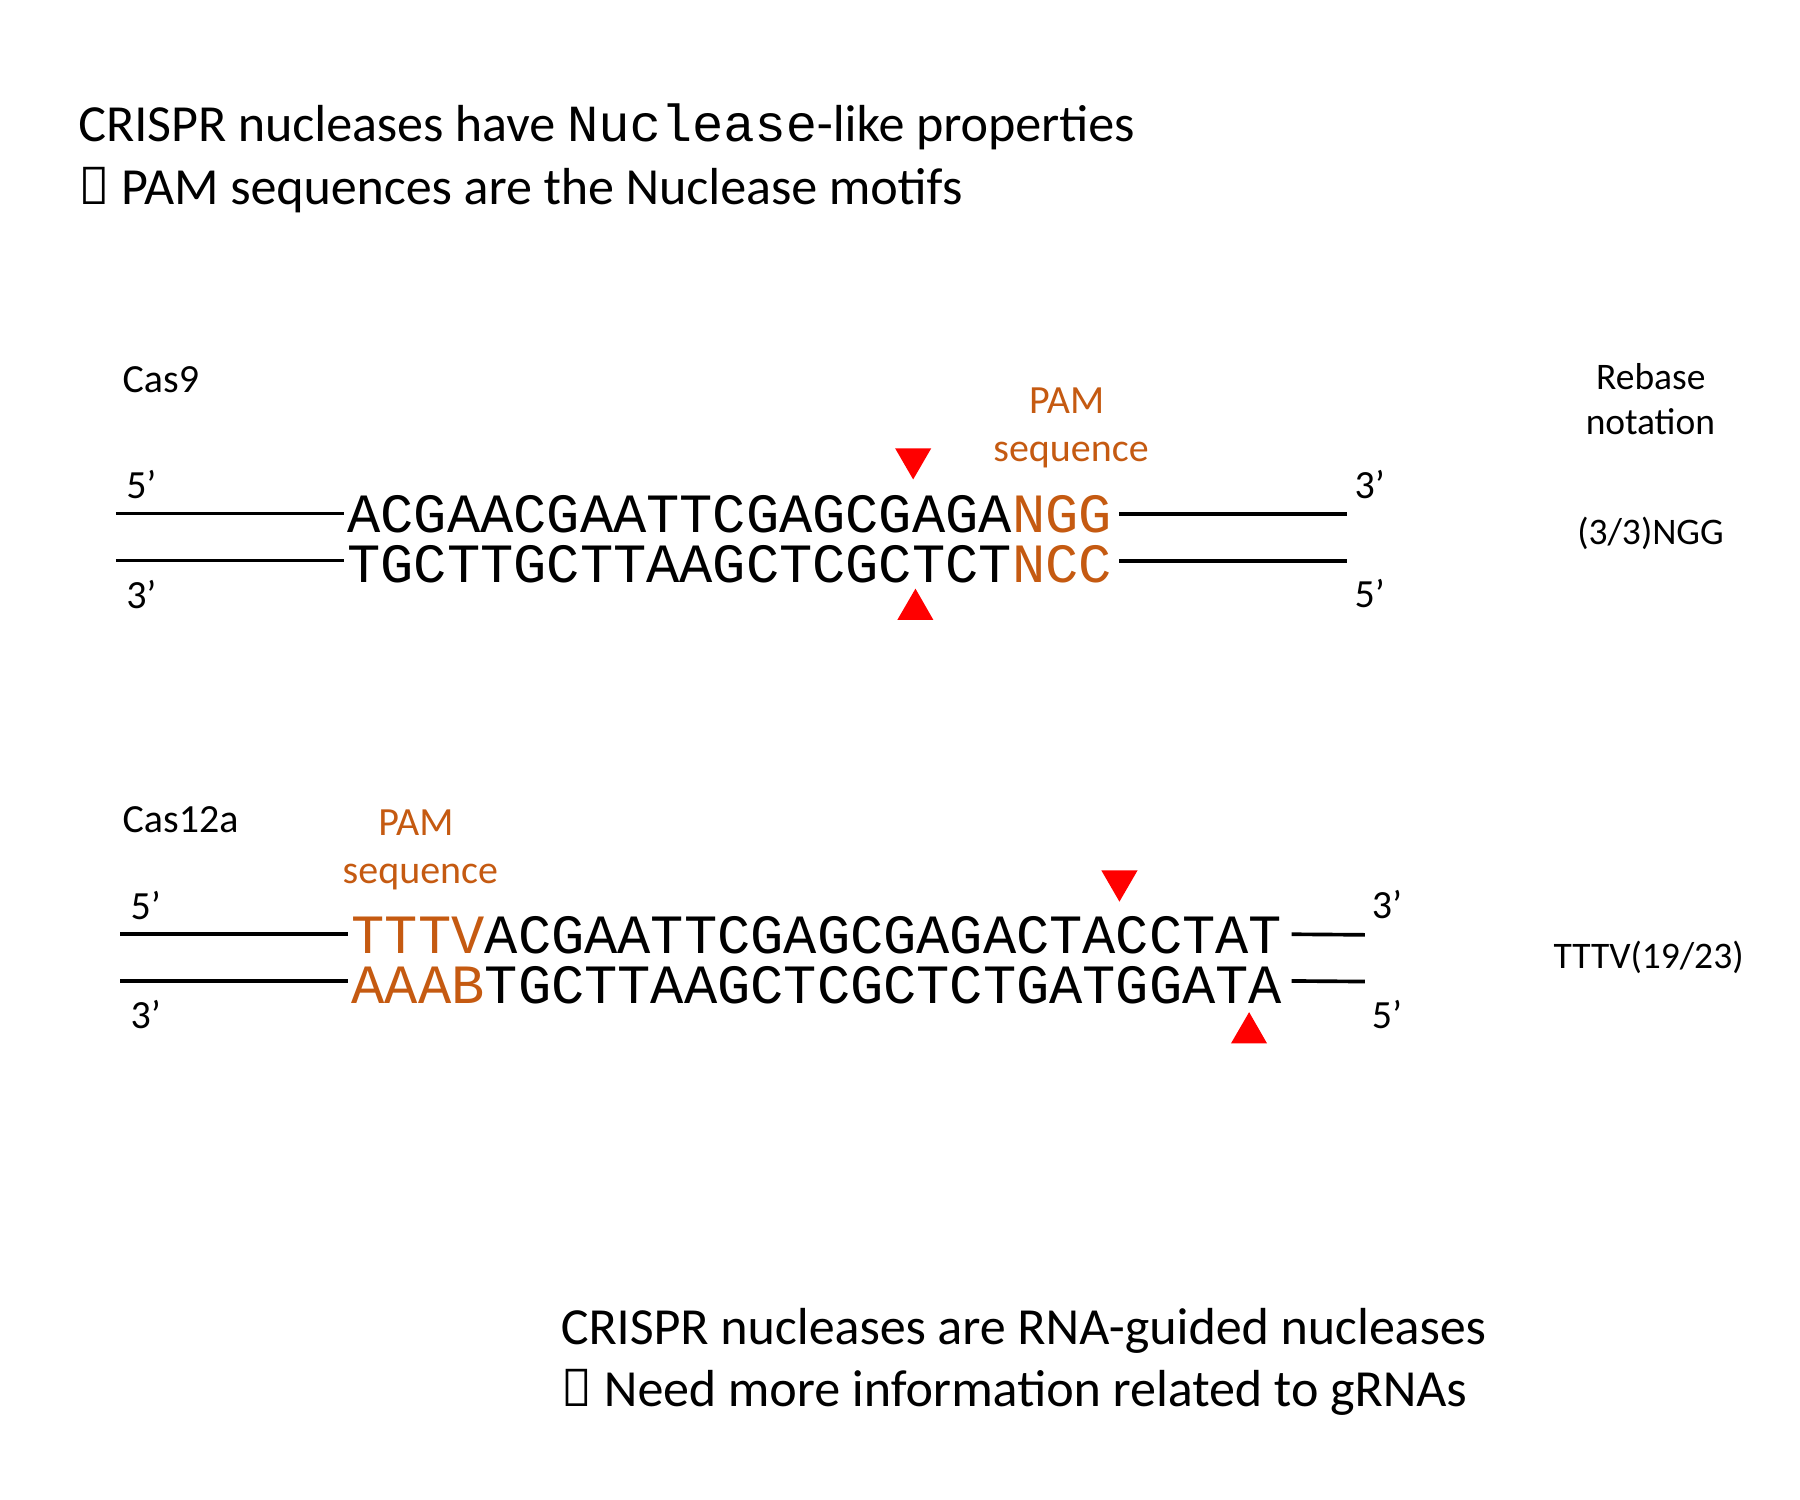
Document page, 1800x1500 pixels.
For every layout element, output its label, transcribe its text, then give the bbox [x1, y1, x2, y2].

text_box CRISPR nucleases are RNA-guided nucleases  Need more information related to gRNAs [546, 1284, 1661, 1425]
text_box (3/3)NGG [1542, 499, 1760, 560]
text_box TGCTTGCTTAAGCTCGCTCTNCC [332, 519, 1505, 602]
text_box PAM sequence [260, 787, 581, 899]
text_box PAM sequence [910, 366, 1232, 477]
text_box CRISPR nucleases have Nuclease-like properties  PAM sequences are the Nuclease motifs [63, 82, 1435, 222]
text_box [1230, 1012, 1268, 1044]
text_box 3’ [115, 981, 294, 1045]
text_box 3’ [1339, 450, 1517, 514]
text_box Cas9 [107, 344, 286, 408]
text_box 5’ [115, 872, 294, 935]
text_box 5’ [1357, 981, 1535, 1044]
text_box [895, 448, 910, 474]
text_box ACGAACGAATTCGAGCGAGANGG [332, 470, 1505, 519]
text_box TTTV(19/23) [1521, 923, 1776, 984]
text_box Rebase notation [1571, 344, 1731, 450]
text_box TTTVACGAATTCGAGCGAGACTACCTAT [336, 890, 1509, 940]
text_box [1101, 870, 1138, 902]
text_box 5’ [111, 451, 289, 515]
text_box 5’ [1339, 560, 1517, 624]
text_box [897, 588, 934, 620]
text_box 3’ [1357, 871, 1535, 935]
text_box Cas12a [107, 784, 286, 848]
text_box AAABTGCTTAAGCTCGCTCTGATGGATA [336, 940, 1509, 1022]
text_box 3’ [111, 560, 289, 624]
